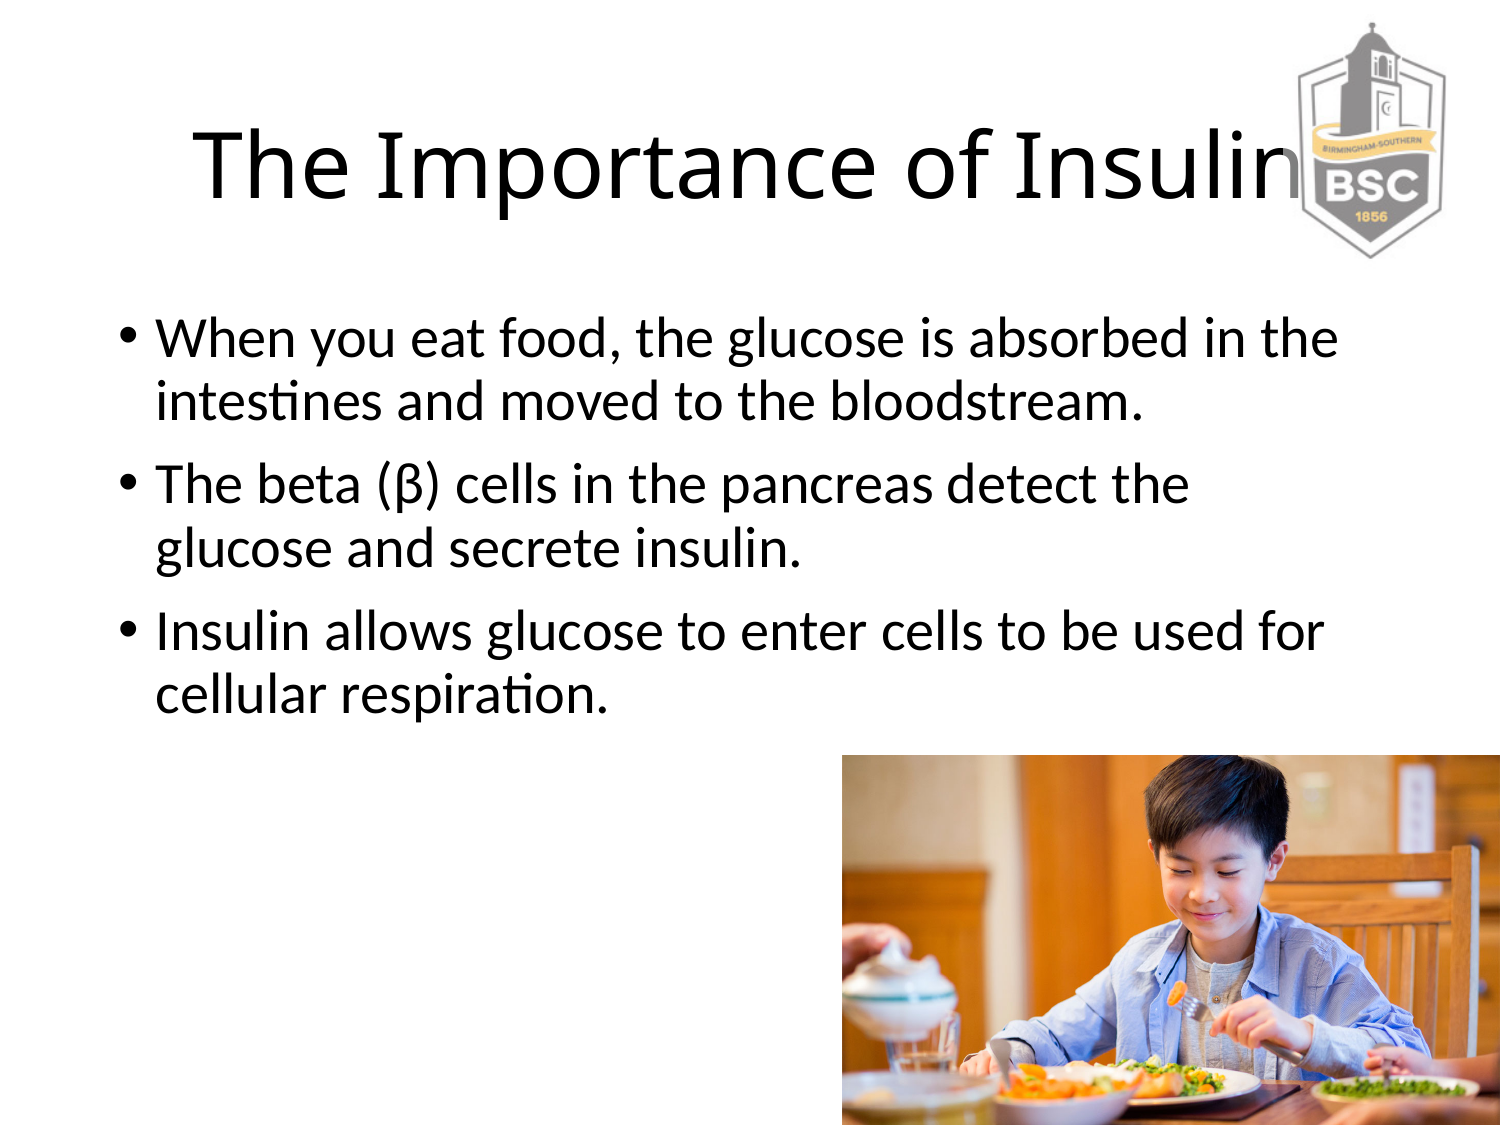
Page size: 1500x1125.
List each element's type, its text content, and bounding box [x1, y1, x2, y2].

picture [1283, 14, 1461, 269]
list When you eat food, the glucose is absorbed in the intestines and moved to the bloodstream. The beta (β) cells in the pancreas detect the glucose and secrete insulin. Insulin allows glucose to enter cells to be used for cellular respiration. [103, 299, 1397, 1014]
title The Importance of Insulin [103, 59, 1397, 278]
picture [842, 755, 1500, 1125]
